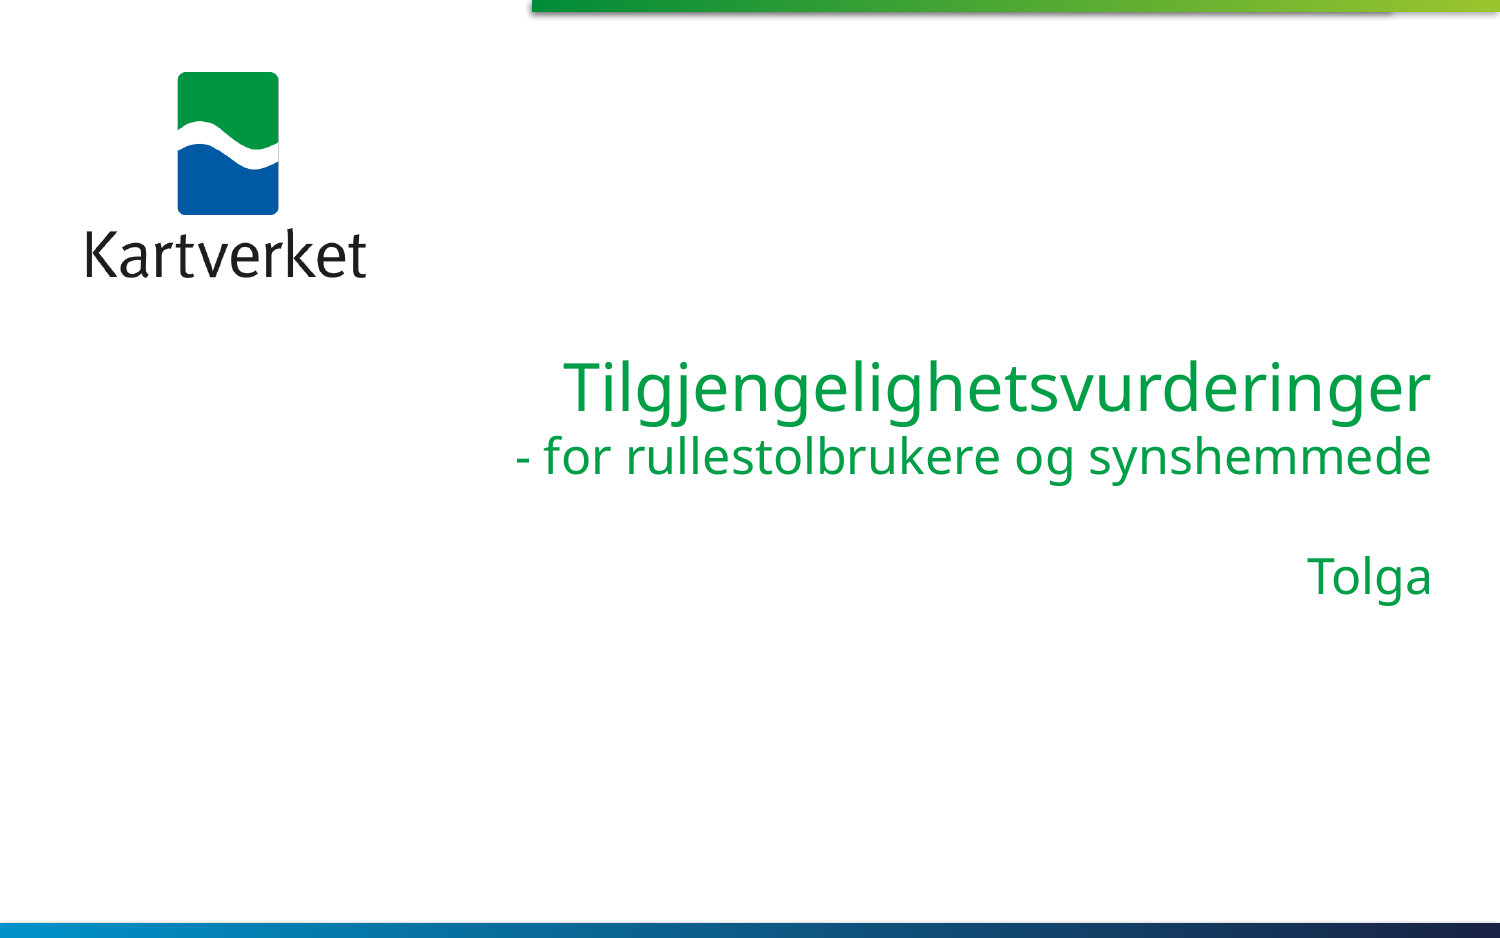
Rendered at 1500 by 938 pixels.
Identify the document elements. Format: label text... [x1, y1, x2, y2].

text_box Tilgjengelighetsvurderinger - for rullestolbrukere og synshemmede Tolga [66, 337, 1449, 613]
